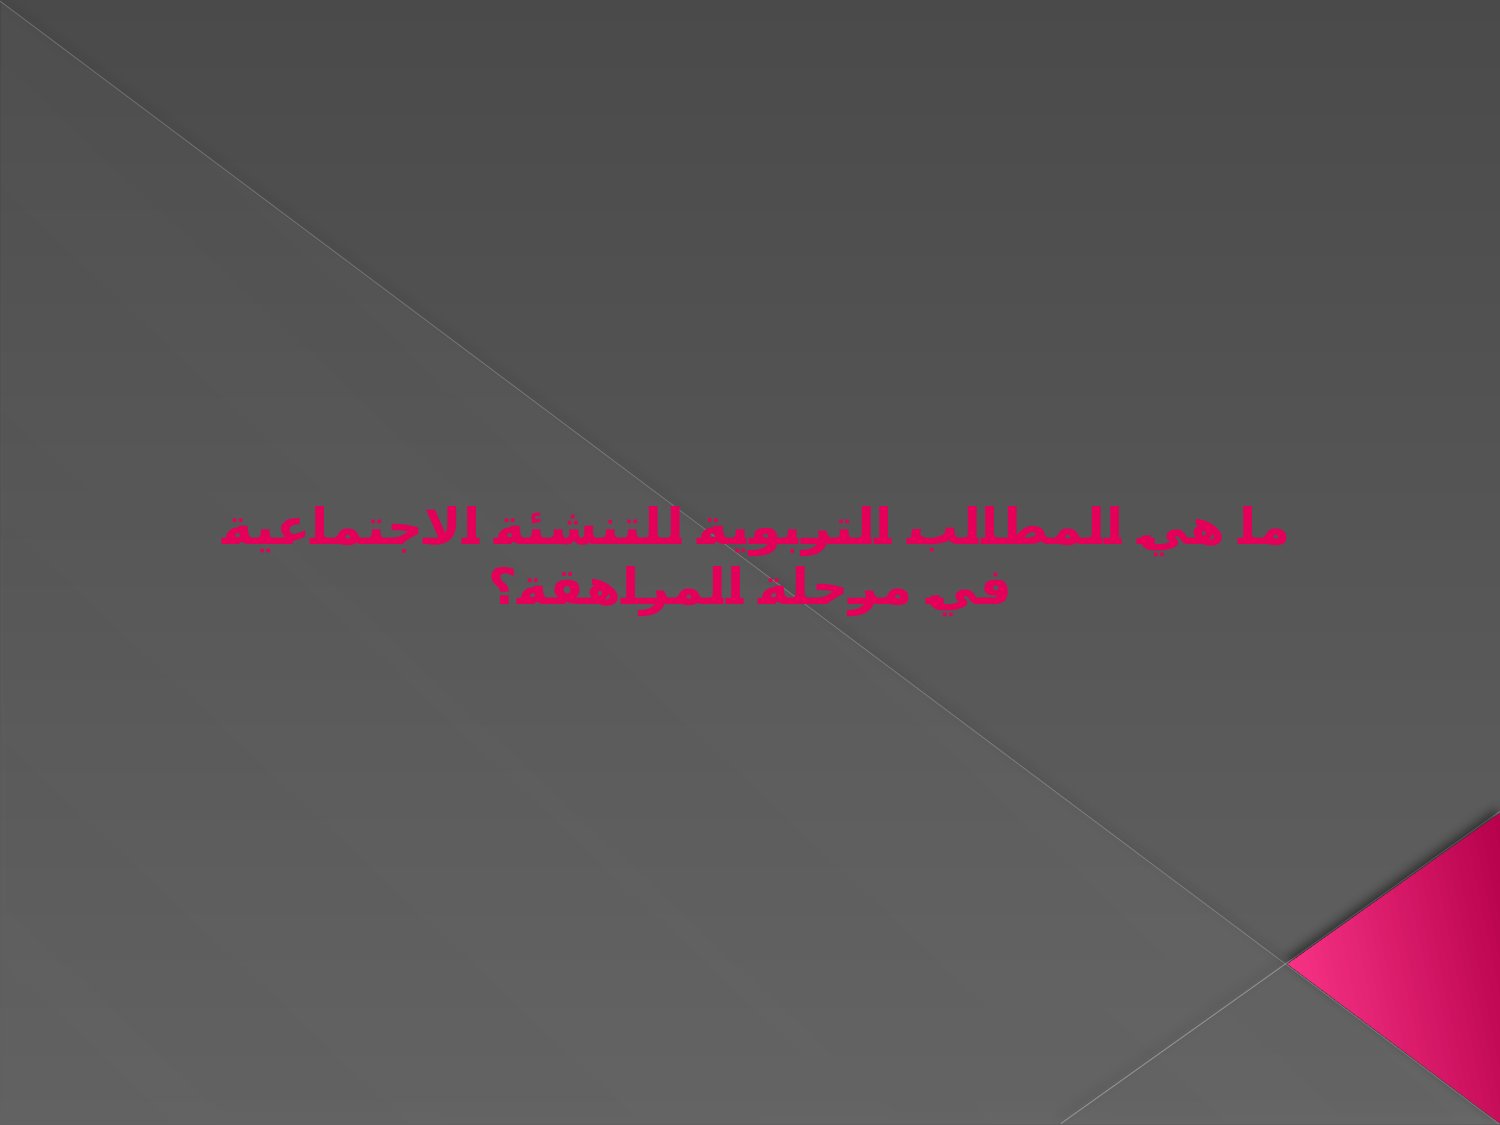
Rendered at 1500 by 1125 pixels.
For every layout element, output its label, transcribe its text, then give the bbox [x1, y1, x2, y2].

text_box ما هي المطالب التربوية للتنشئة الاجتماعية في مرحلة المراهقة؟ [194, 486, 1306, 622]
